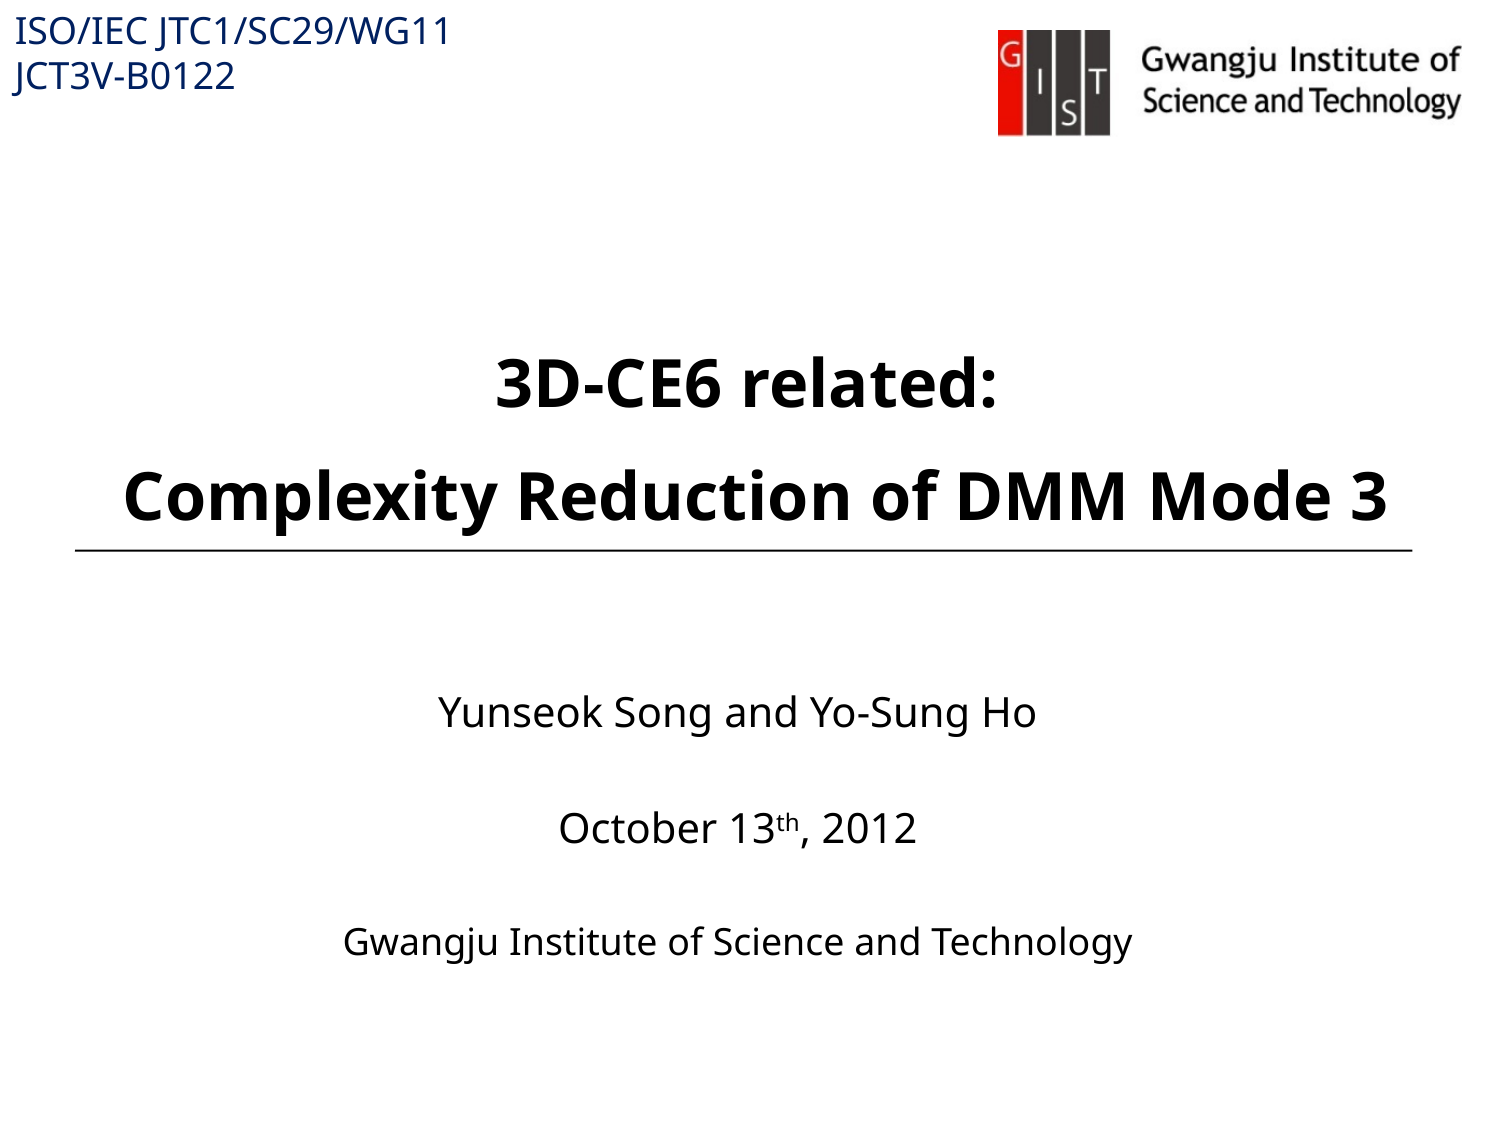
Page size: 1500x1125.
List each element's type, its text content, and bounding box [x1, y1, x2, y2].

text_box 3D-CE6 related: Complexity Reduction of DMM Mode 3 [46, 333, 1465, 542]
text_box ISO/IEC JTC1/SC29/WG11 JCT3V-B0122 [0, 0, 538, 106]
picture [997, 30, 1463, 138]
text_box Yunseok Song and Yo-Sung Ho October 13th, 2012 Gwangju Institute of Science and Technology [253, 678, 1223, 1035]
